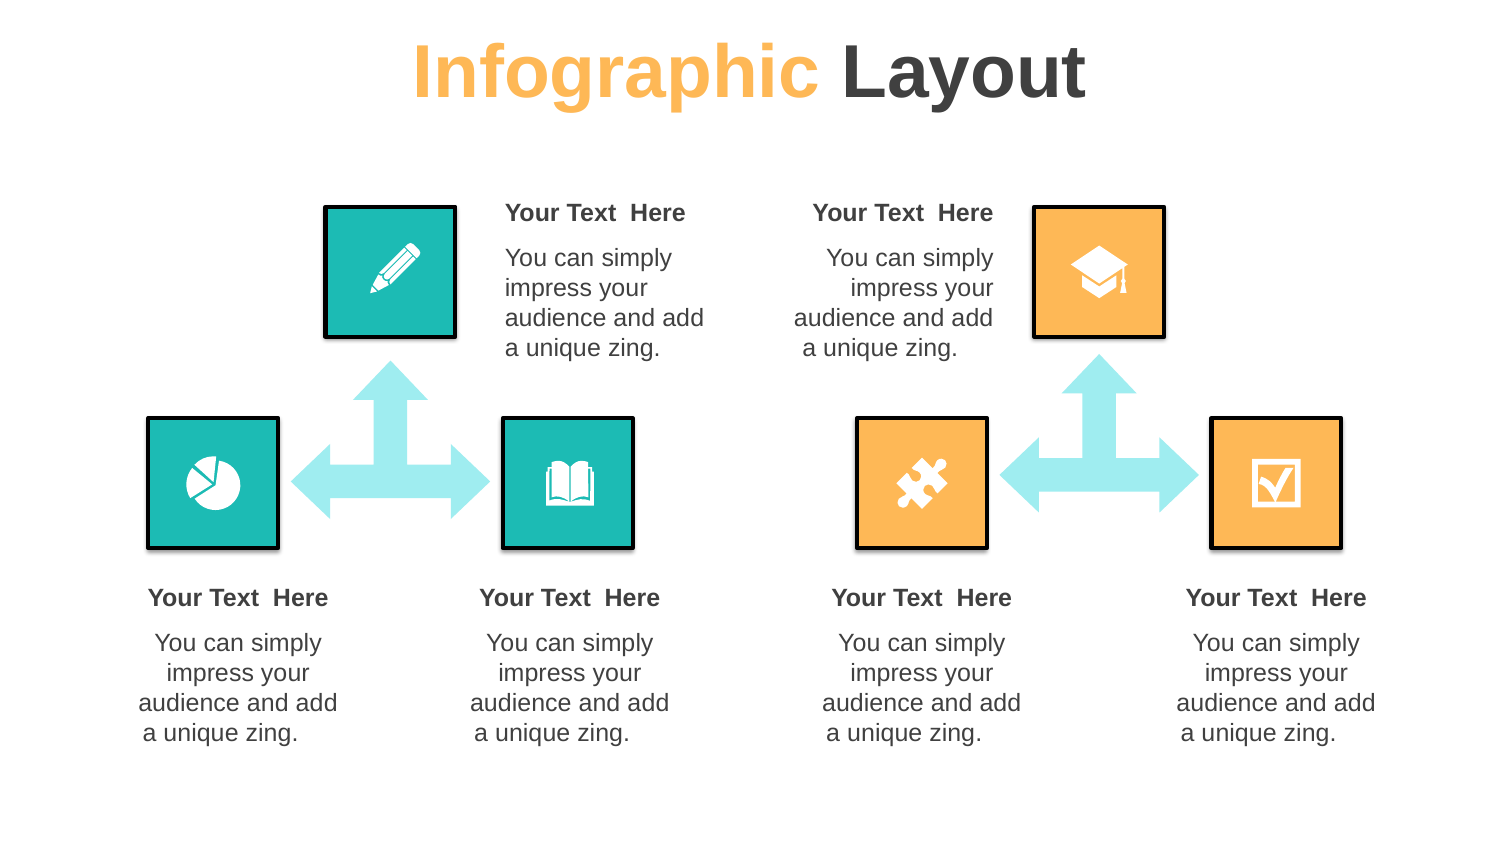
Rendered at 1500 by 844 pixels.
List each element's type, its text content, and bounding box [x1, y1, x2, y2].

text_box [325, 206, 456, 337]
text_box [1032, 205, 1166, 339]
title Infographic Layout [0, 4, 1500, 132]
text_box [543, 458, 597, 508]
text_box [797, 573, 1047, 756]
text_box [184, 454, 243, 513]
text_box [368, 241, 423, 296]
text_box [1209, 416, 1343, 550]
text_box [148, 417, 279, 549]
text_box [288, 358, 493, 521]
text_box [855, 416, 989, 550]
text_box [1068, 243, 1130, 300]
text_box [445, 573, 695, 756]
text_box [114, 573, 363, 756]
text_box [894, 455, 950, 512]
text_box [997, 351, 1202, 515]
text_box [1152, 573, 1401, 756]
text_box [502, 417, 633, 549]
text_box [760, 188, 1009, 371]
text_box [489, 188, 739, 371]
text_box [1250, 457, 1303, 510]
